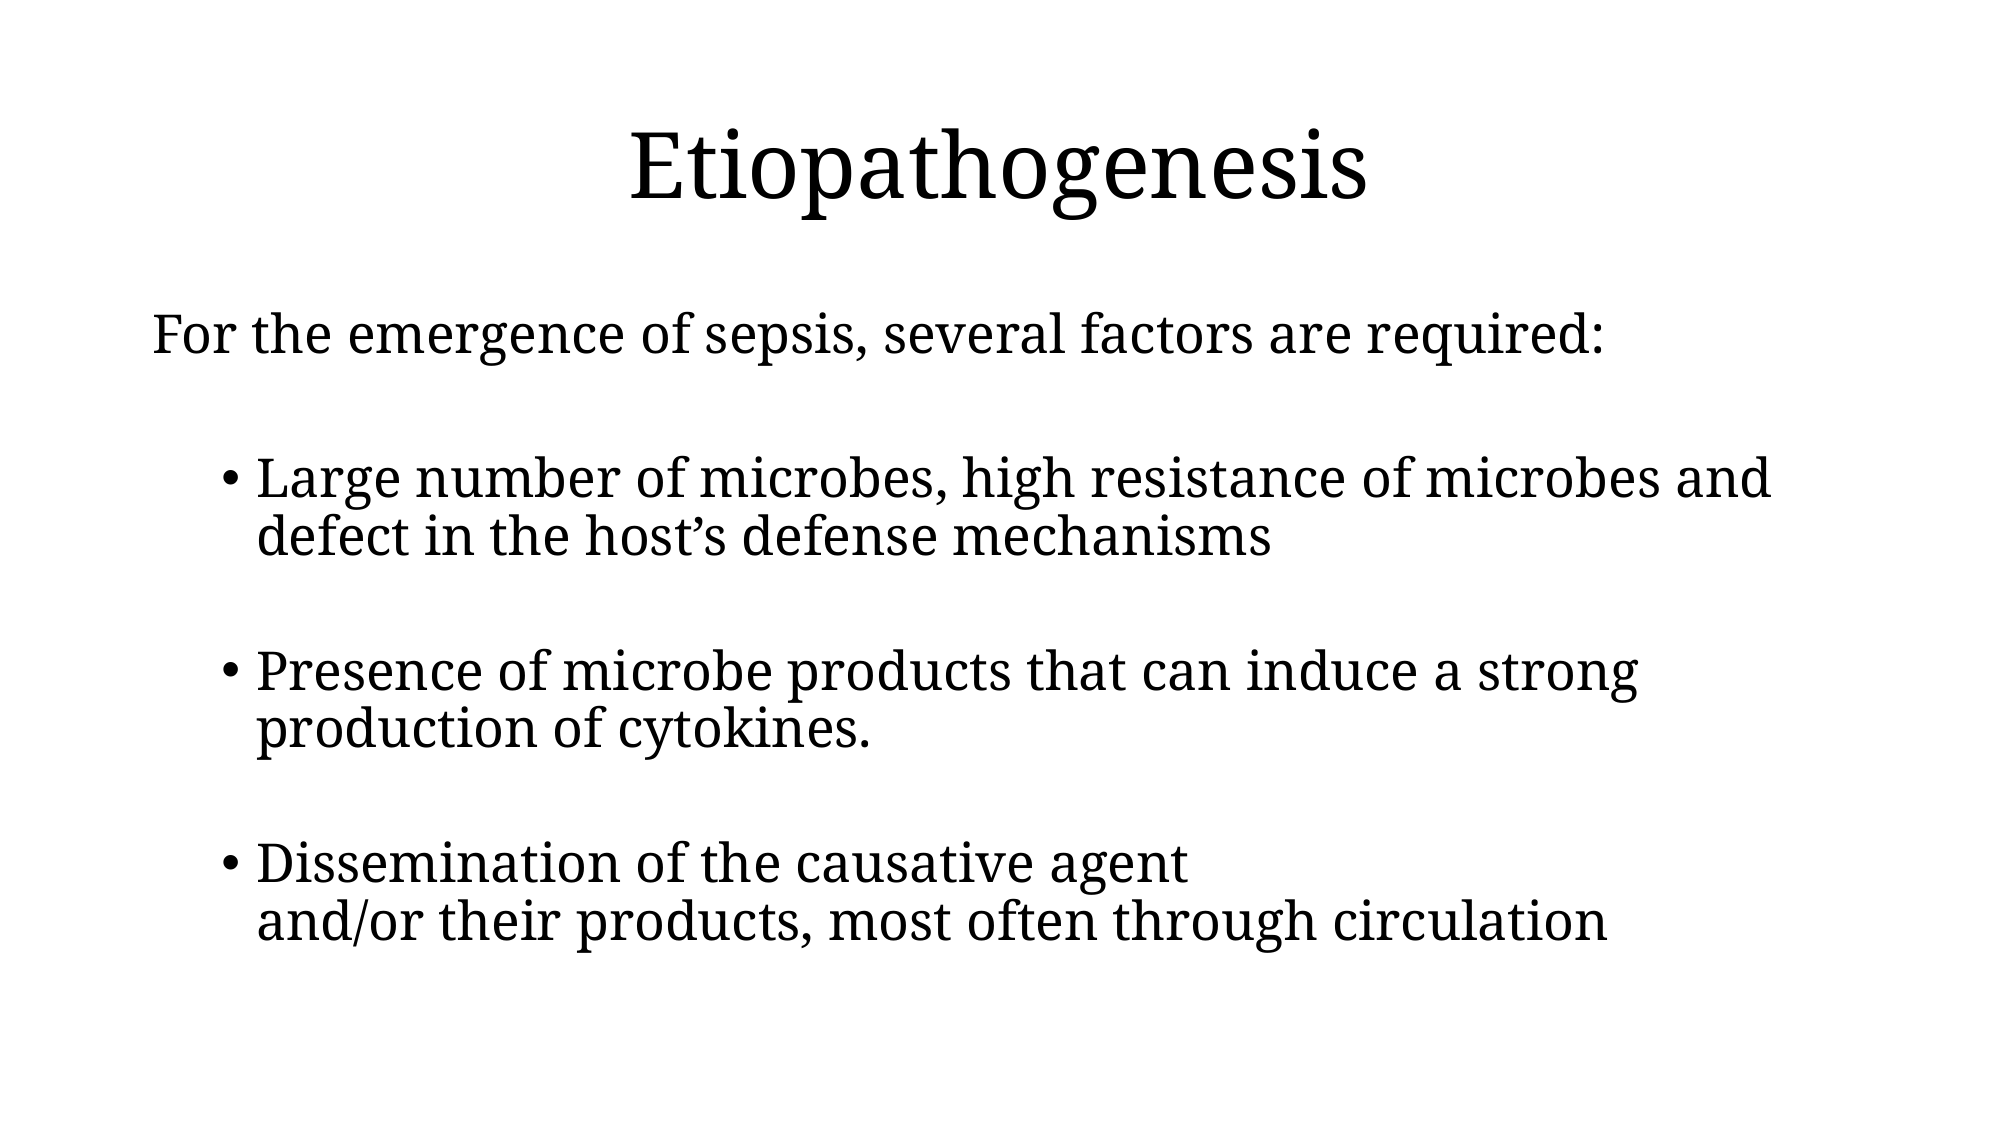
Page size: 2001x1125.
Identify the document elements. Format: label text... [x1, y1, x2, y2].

list For the emergence of sepsis, several factors are required: Large number of microbes, high resistance of microbes and defect in the host’s defense mechanisms Presence of microbe products that can induce a strong production of cytokines. Dissemination of the causative agent and/or their products, most often through circulation [137, 299, 1863, 1014]
title Etiopathogenesis [137, 59, 1863, 278]
